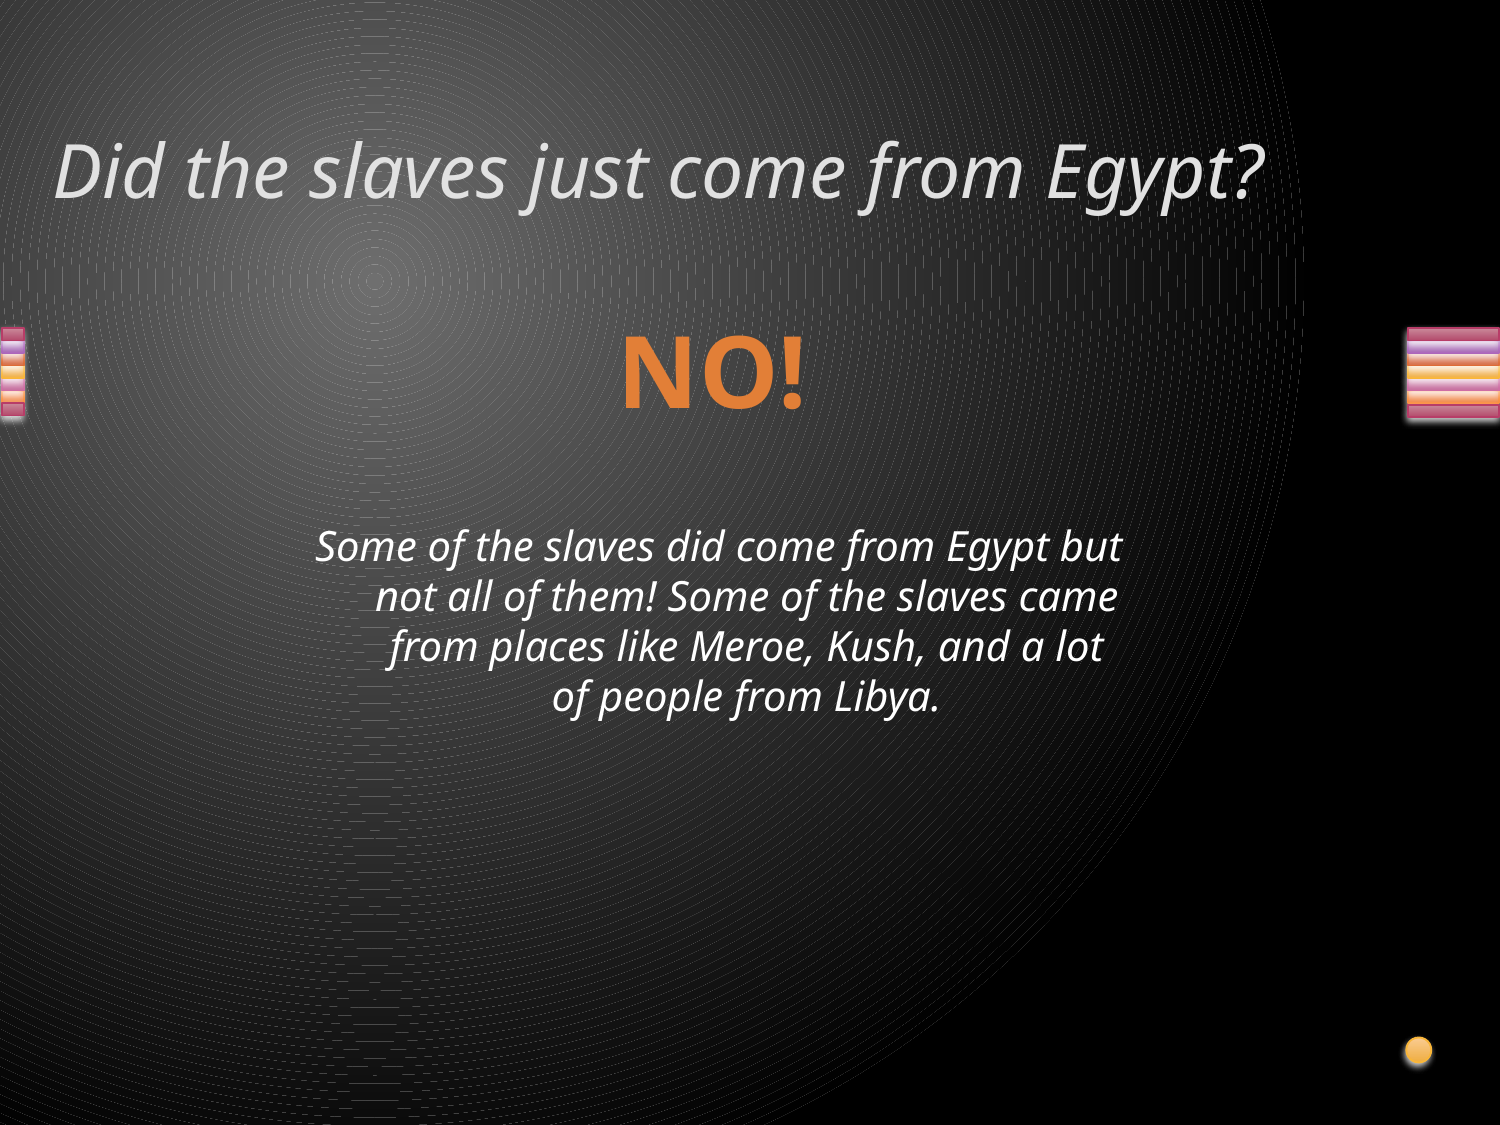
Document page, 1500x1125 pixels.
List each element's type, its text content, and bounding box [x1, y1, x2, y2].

list NO! [37, 275, 1388, 463]
list Some of the slaves did come from Egypt but not all of them! Some of the slaves came from places like Meroe, Kush, and a lot of people from Libya. [300, 512, 1138, 838]
title Did the slaves just come from Egypt? [37, 75, 1388, 263]
